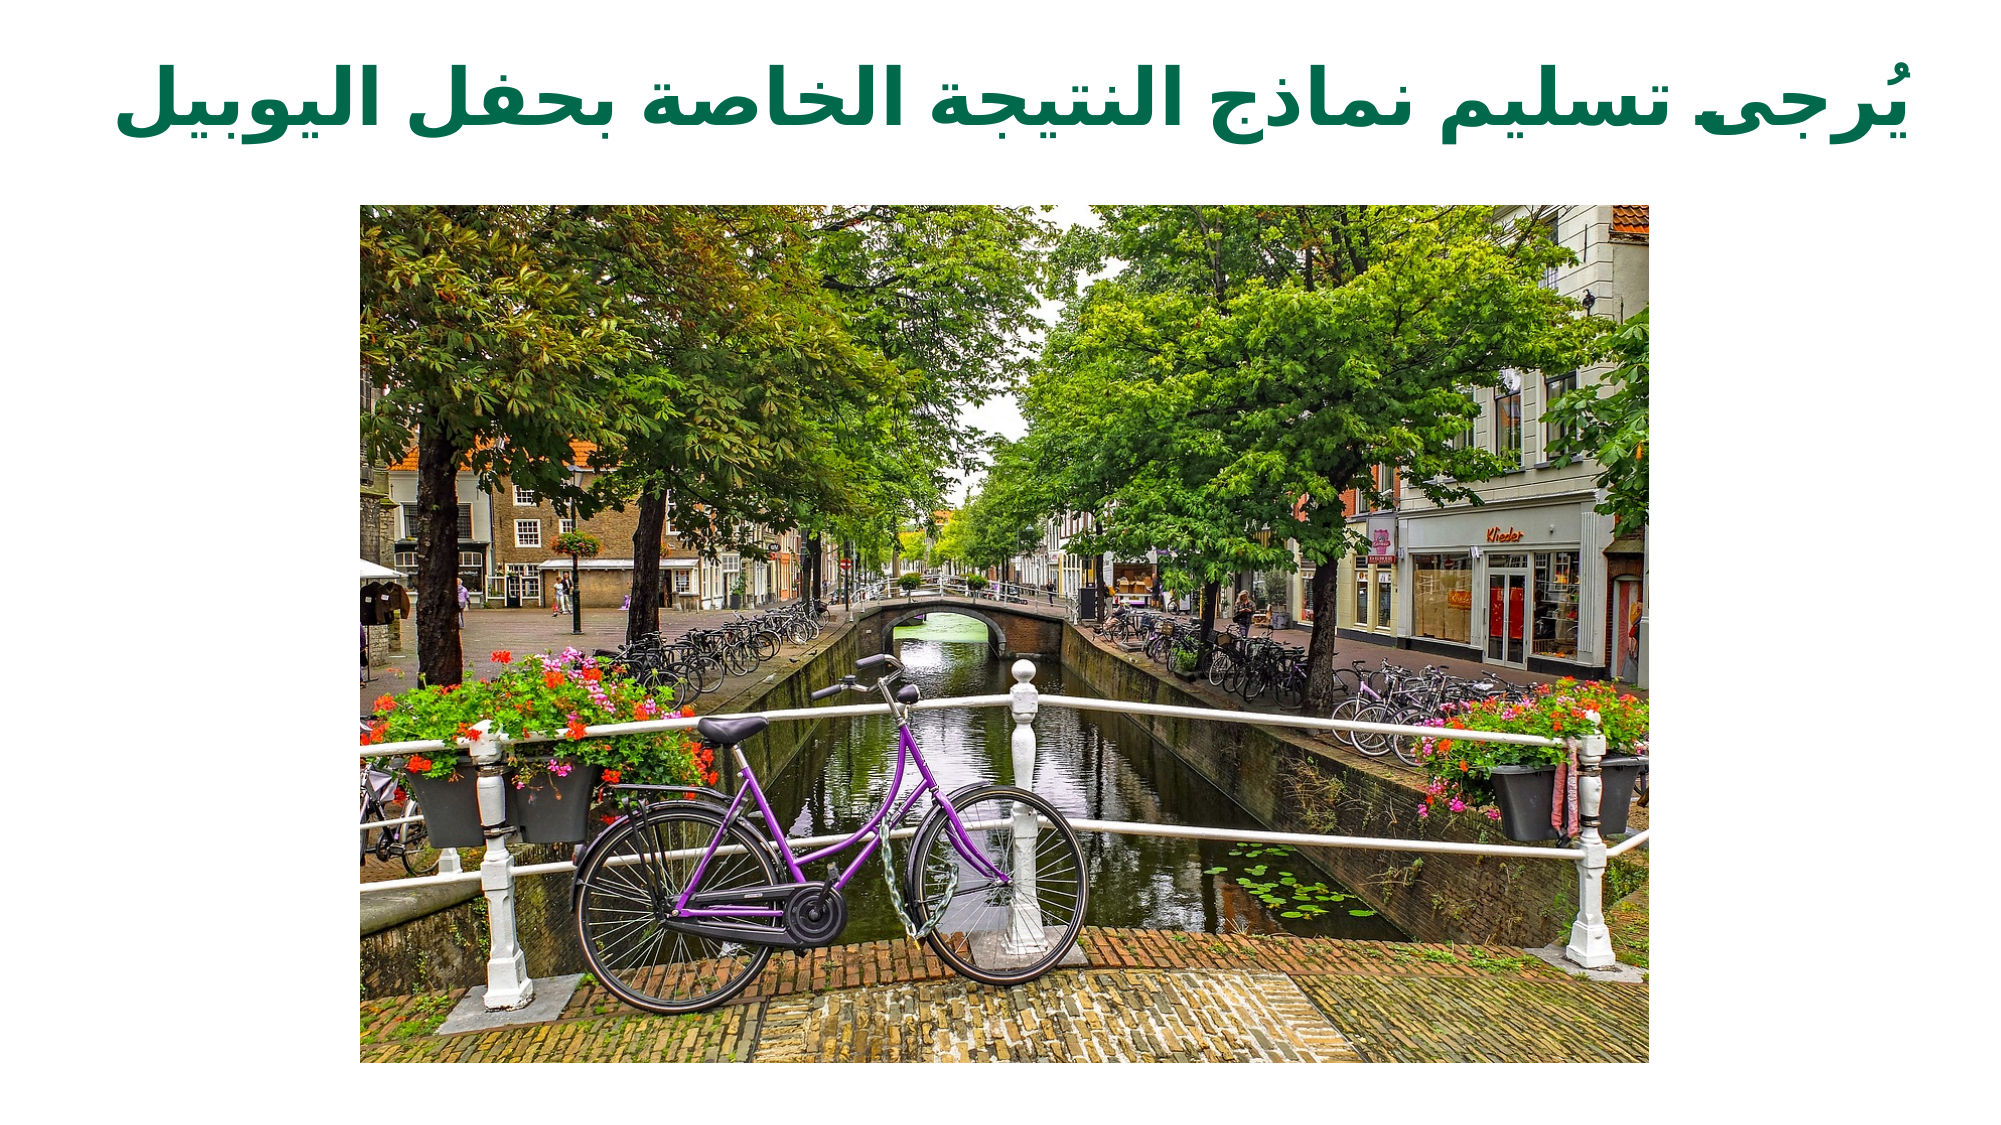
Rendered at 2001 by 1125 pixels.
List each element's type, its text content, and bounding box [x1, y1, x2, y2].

picture [360, 205, 1649, 1063]
title يُرجى تسليم نماذج النتيجة الخاصة بحفل اليوبيل [104, 56, 1913, 211]
